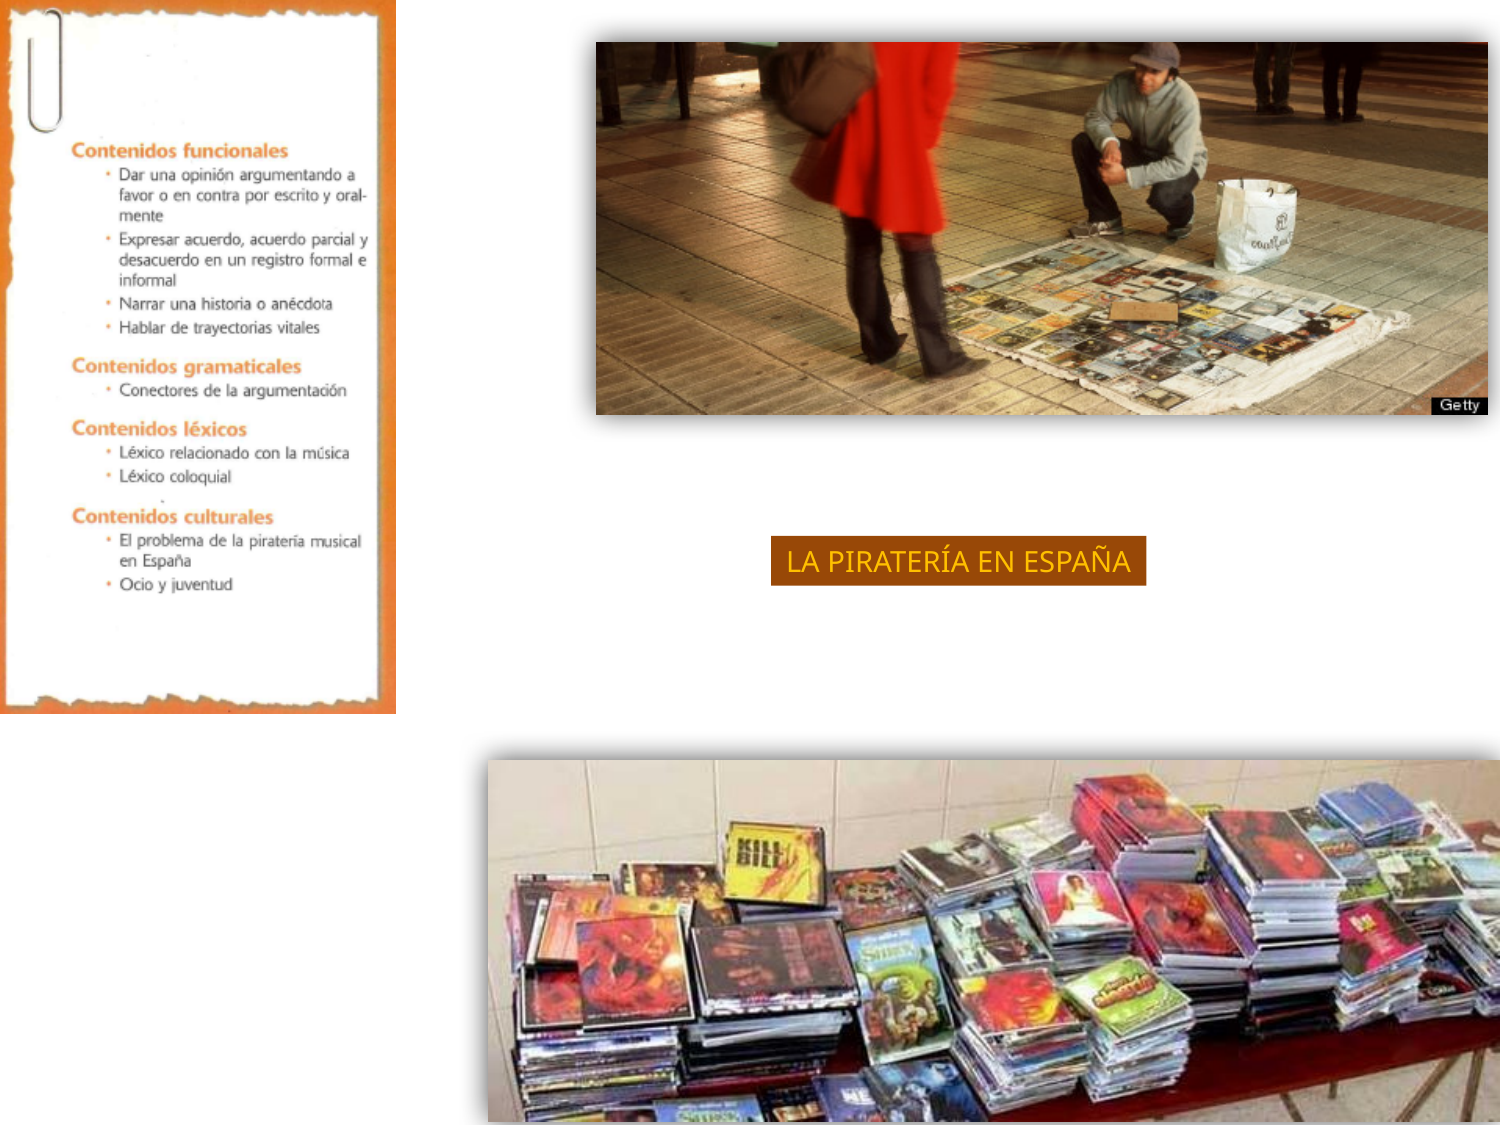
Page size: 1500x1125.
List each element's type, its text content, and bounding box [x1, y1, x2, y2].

picture [488, 760, 1500, 1123]
picture [0, 0, 396, 715]
picture [596, 42, 1488, 415]
text_box LA PIRATERÍA EN ESPAÑA [771, 535, 1147, 586]
